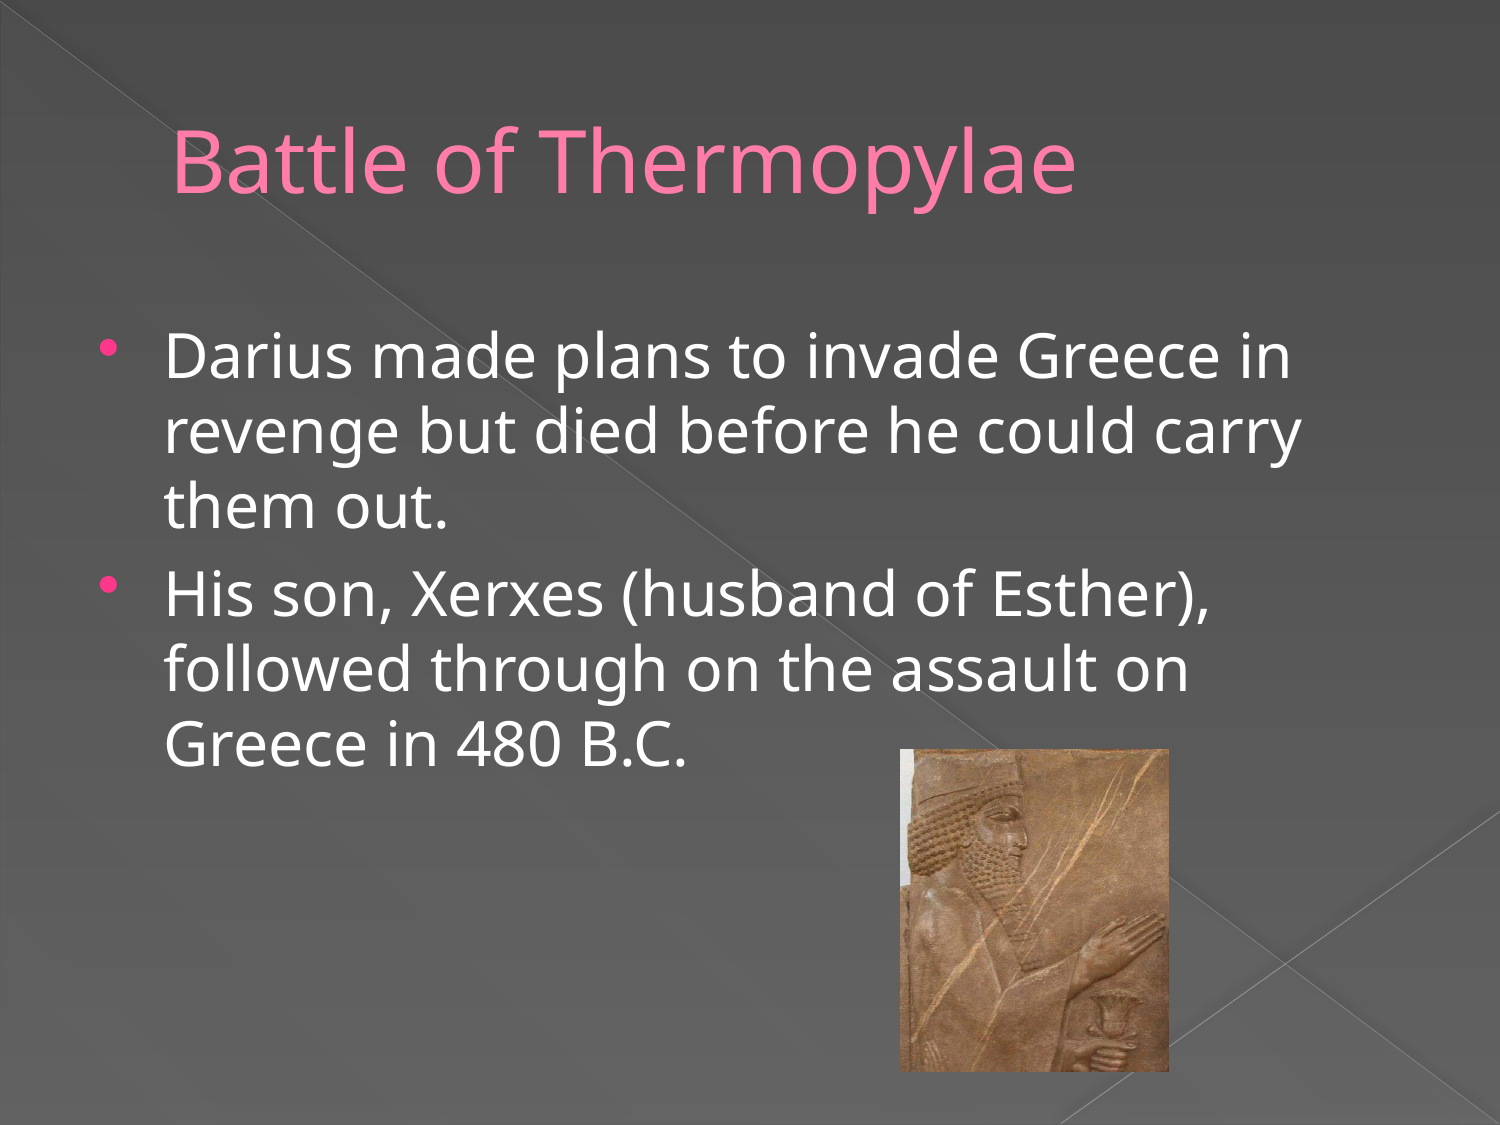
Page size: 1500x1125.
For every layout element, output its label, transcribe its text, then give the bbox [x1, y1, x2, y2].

list Darius made plans to invade Greece in revenge but died before he could carry them out. His son, Xerxes (husband of Esther), followed through on the assault on Greece in 480 B.C. [75, 308, 1425, 1059]
title Battle of Thermopylae [75, 43, 1425, 274]
picture [899, 749, 1169, 1072]
